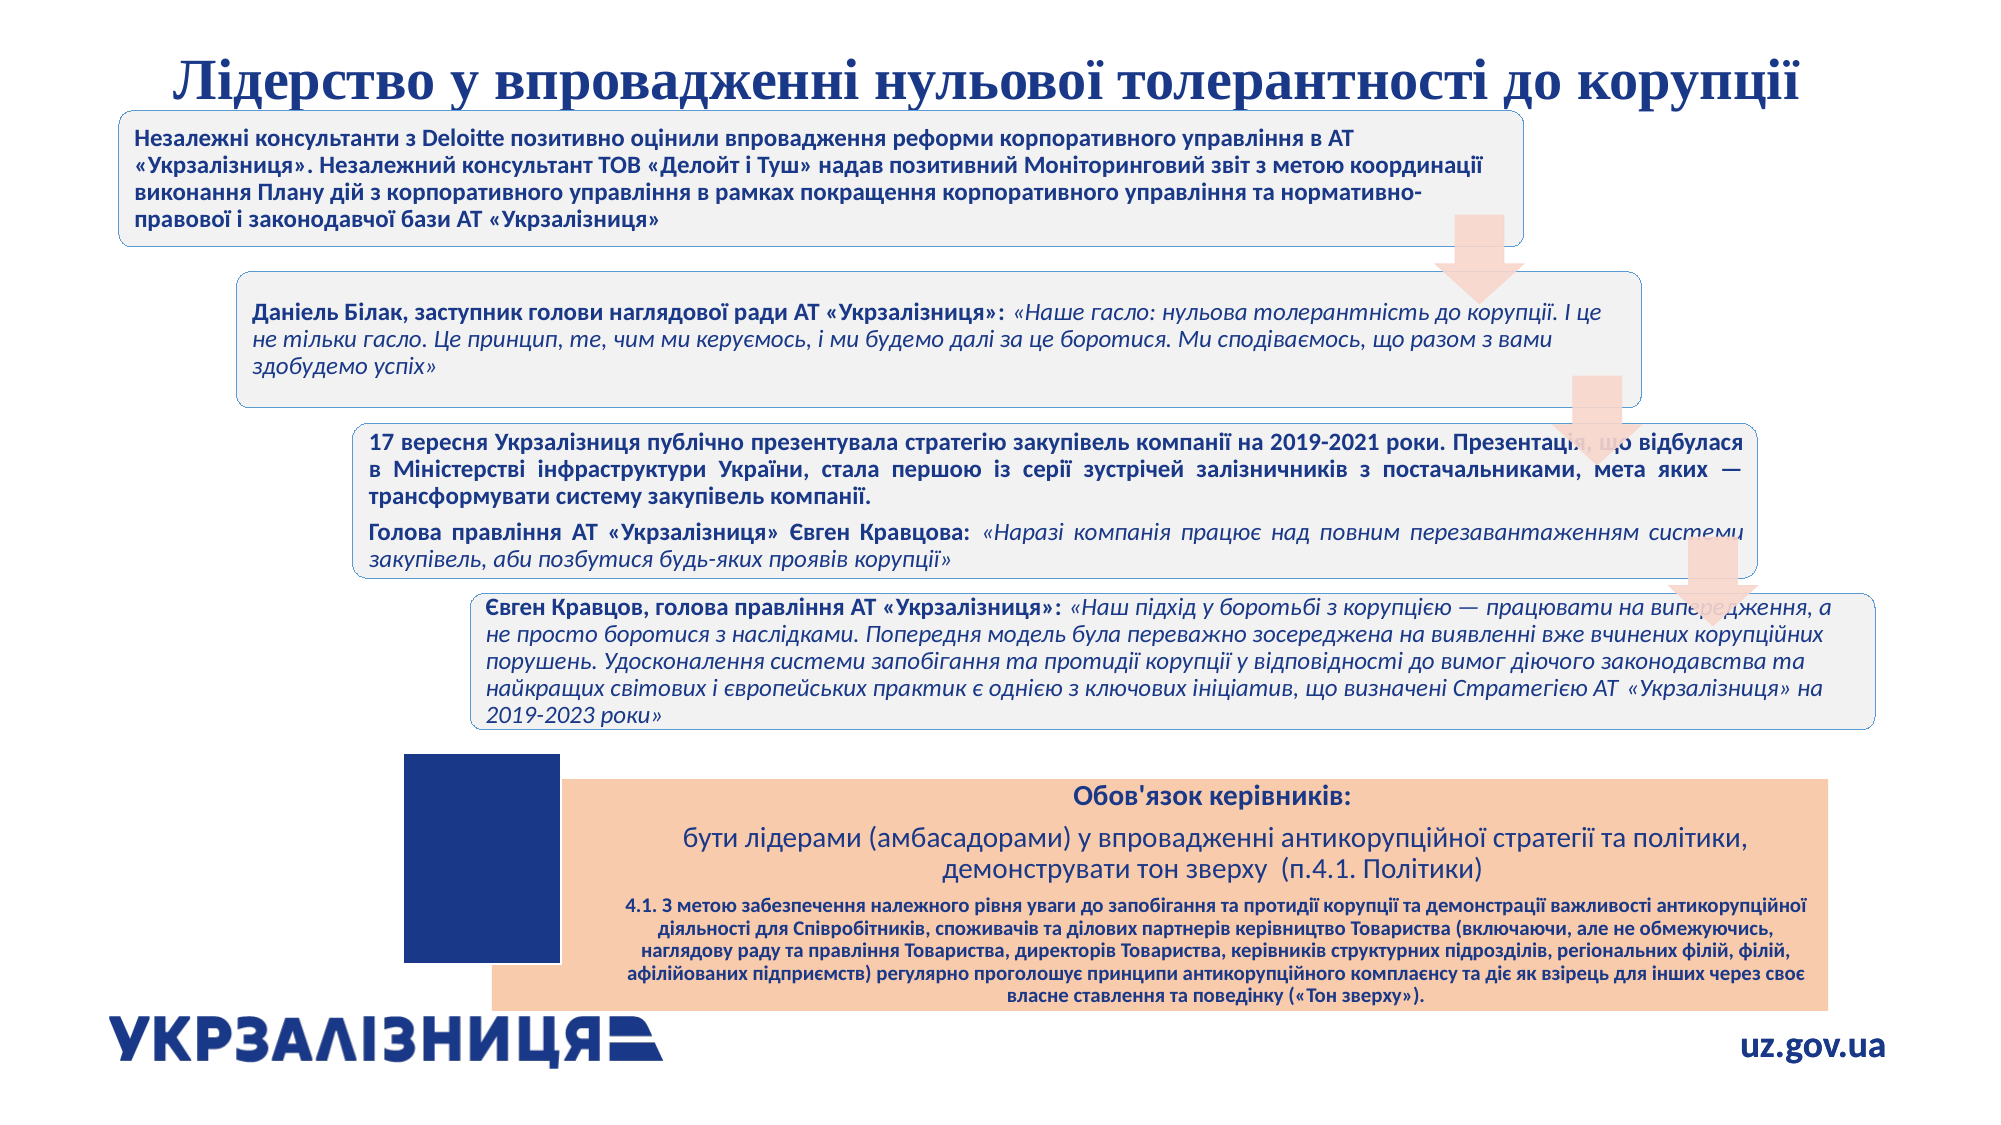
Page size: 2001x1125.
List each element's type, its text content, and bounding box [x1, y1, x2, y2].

text_box [402, 752, 562, 965]
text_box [118, 110, 1875, 730]
picture [108, 1015, 663, 1071]
text_box Обов'язок керівників: бути лідерами (амбасадорами) у впровадженні антикорупційної стратегії та політики, демонструвати тон зверху (п.4.1. Політики) 4.1. З метою забезпечення належного рівня уваги до запобігання та протидії корупції та демонстрації важливості антикорупційної діяльності для Співробітників, споживачів та ділових партнерів керівництво Товариства (включаючи, але не обмежуючись, наглядову раду та правління Товариства, директорів Товариства, керівників структурних підрозділів, регіональних філій, філій, афілійованих підприємств) регулярно проголошує принципи антикорупційного комплаєнсу та діє як взірець для інших через своє власне ставлення та поведінку («Тон зверху»). [491, 779, 1829, 1011]
title Лідерство у впровадженні нульової толерантності до корупції [98, 10, 1875, 150]
